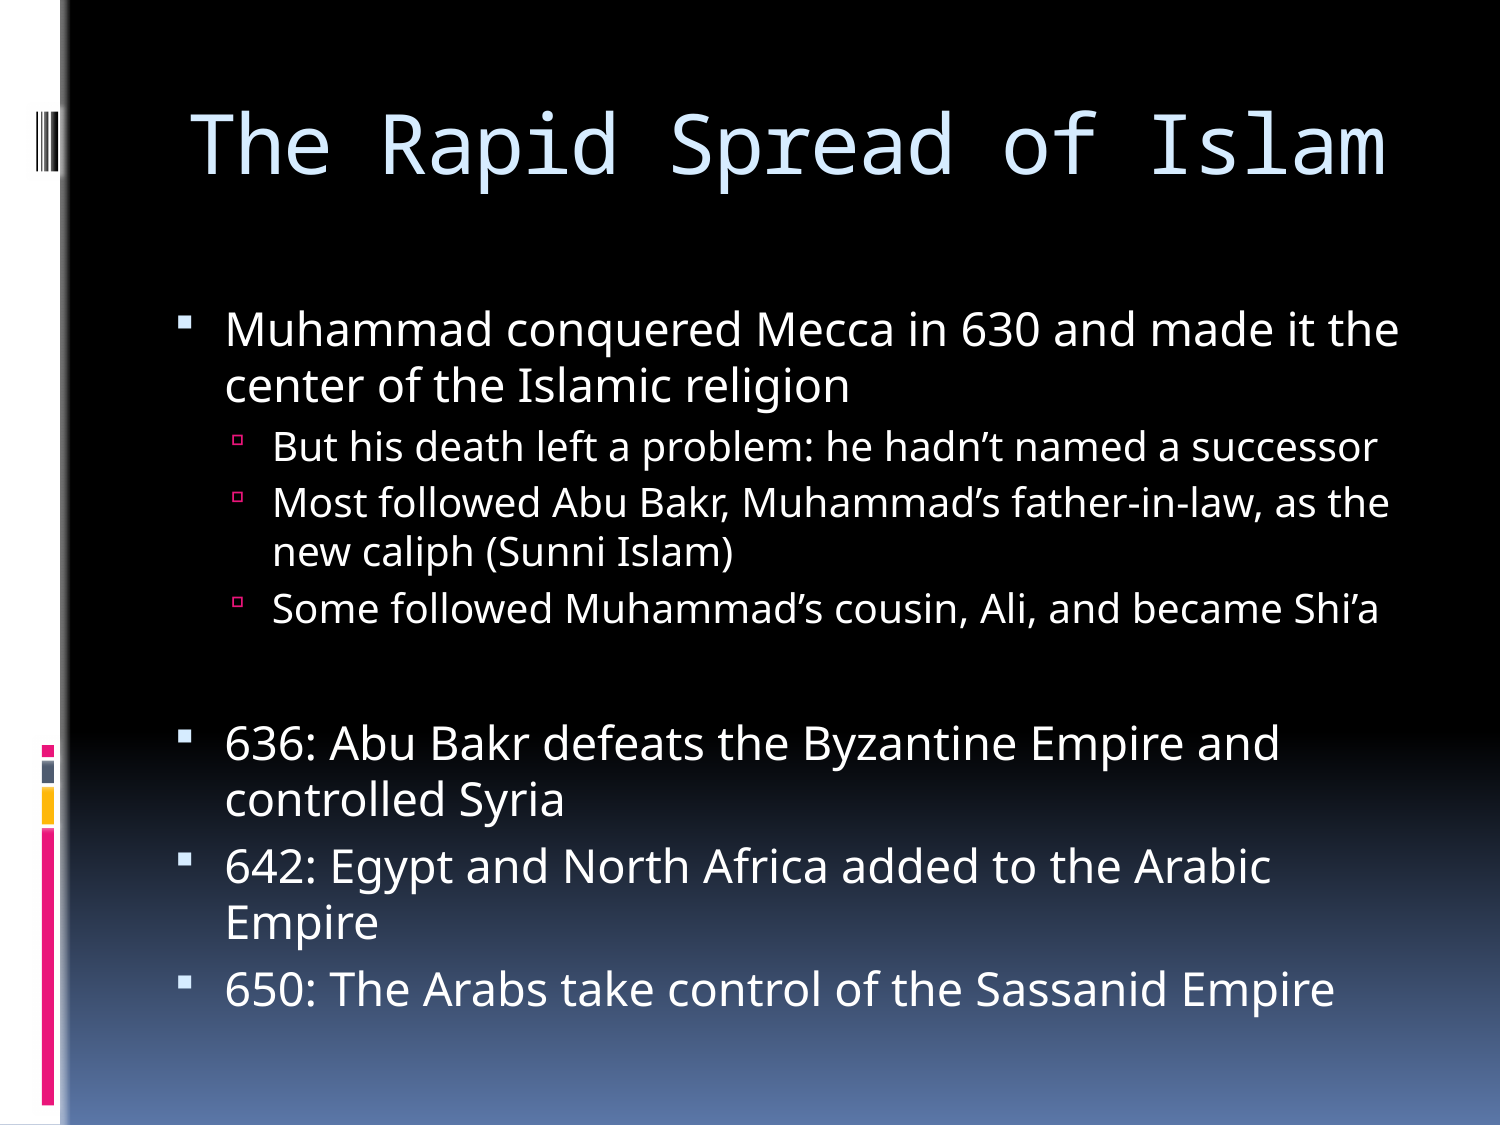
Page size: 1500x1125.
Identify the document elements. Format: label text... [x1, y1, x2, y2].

title The Rapid Spread of Islam [150, 83, 1425, 234]
list Muhammad conquered Mecca in 630 and made it the center of the Islamic religion But his death left a problem: he hadn’t named a successor Most followed Abu Bakr, Muhammad’s father-in-law, as the new caliph (Sunni Islam) Some followed Muhammad’s cousin, Ali, and became Shi’a 636: Abu Bakr defeats the Byzantine Empire and controlled Syria 642: Egypt and North Africa added to the Arabic Empire 650: The Arabs take control of the Sassanid Empire [150, 292, 1425, 1043]
